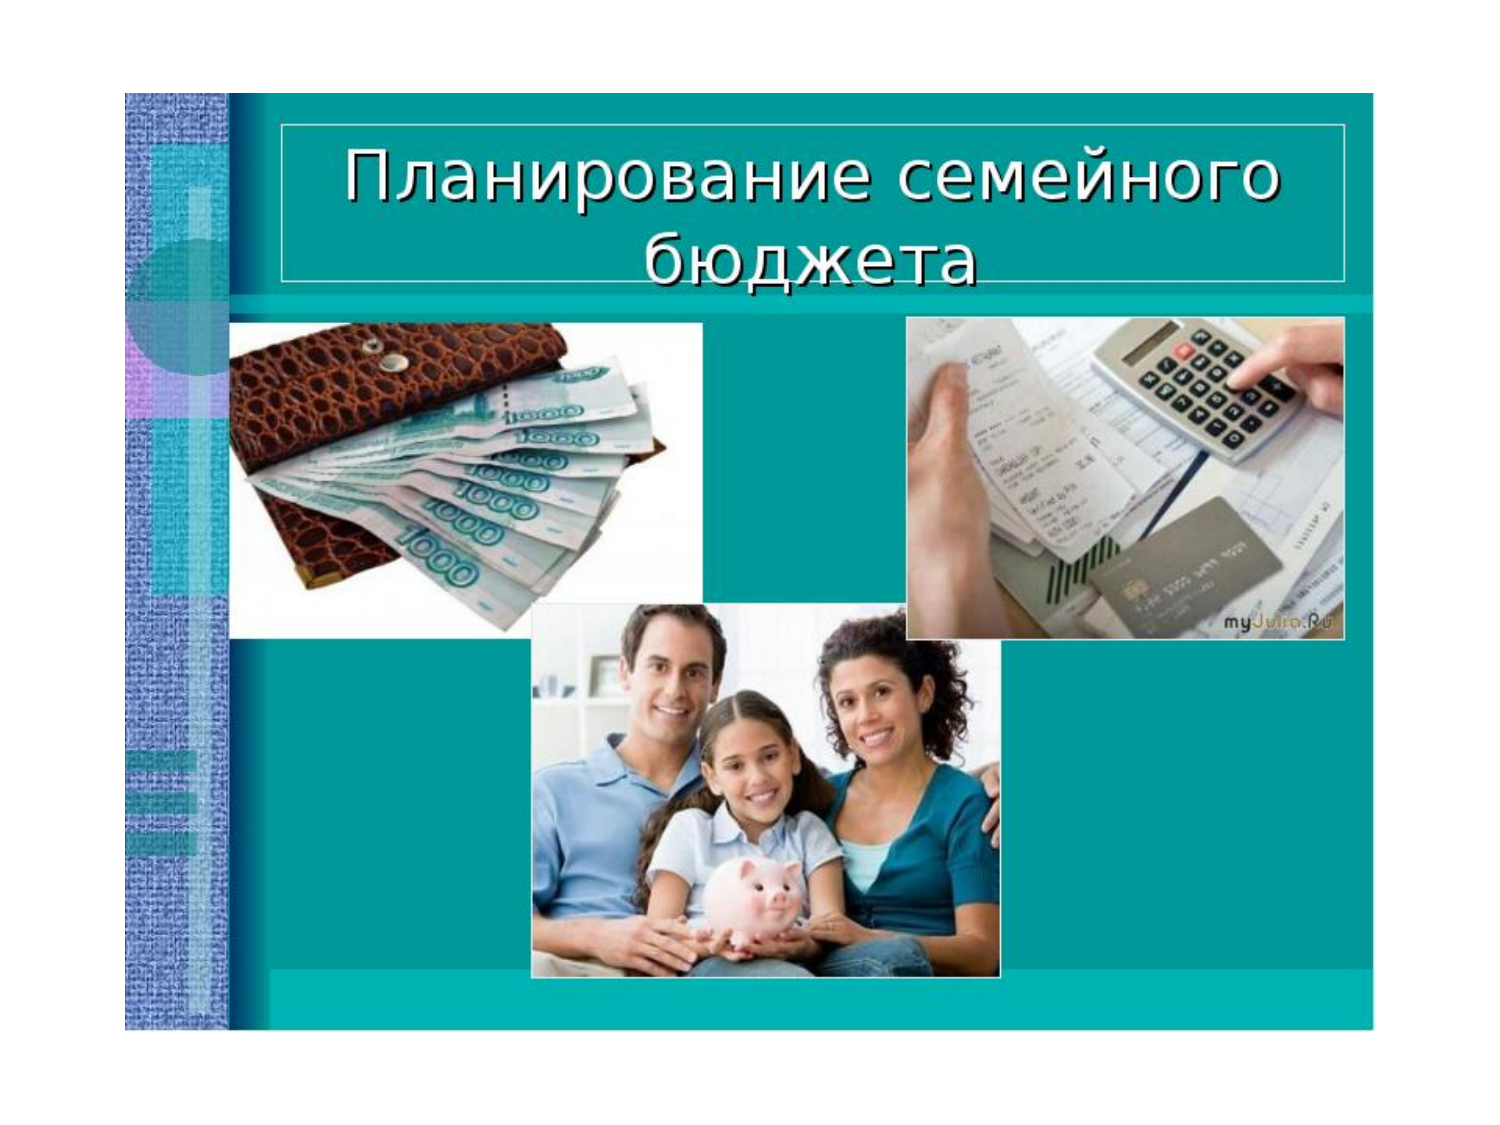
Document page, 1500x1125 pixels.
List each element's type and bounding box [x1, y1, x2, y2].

picture [124, 93, 1376, 1032]
